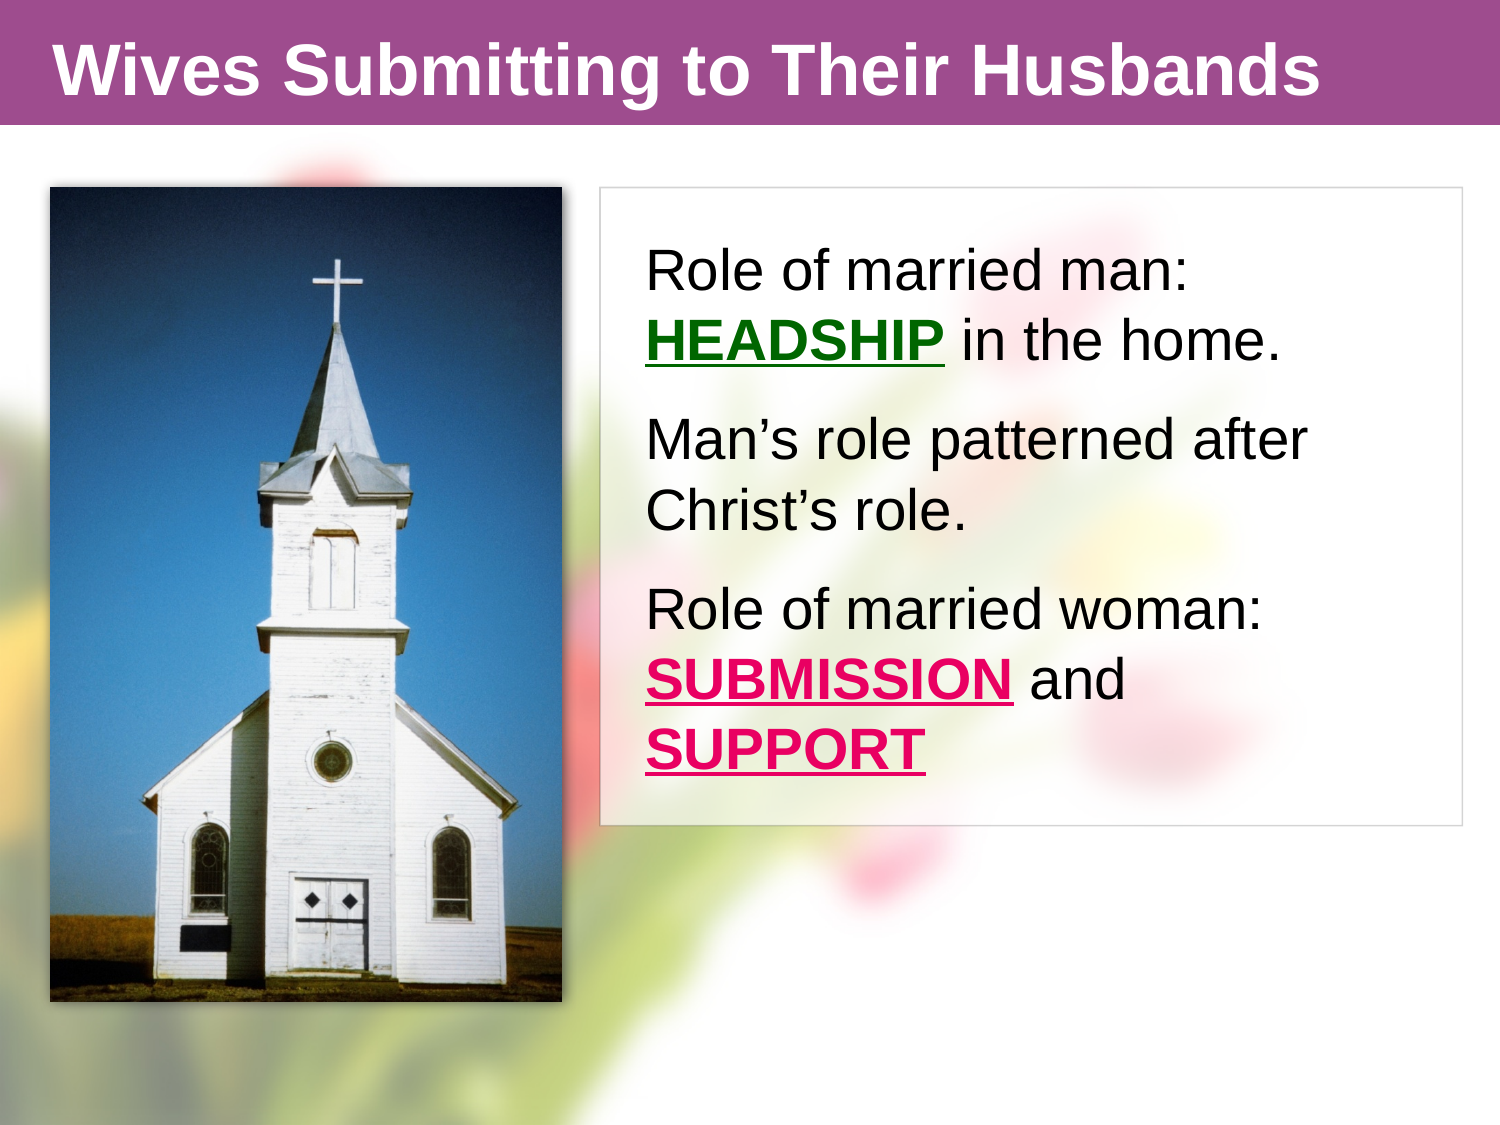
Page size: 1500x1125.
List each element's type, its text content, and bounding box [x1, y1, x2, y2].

text_box Wives Submitting to Their Husbands [0, 0, 1500, 125]
text_box Role of married man: HEADSHIP in the home. Man’s role patterned after Christ’s role. Role of married woman: SUBMISSION and SUPPORT [600, 187, 1463, 826]
picture [0, 125, 1500, 1125]
